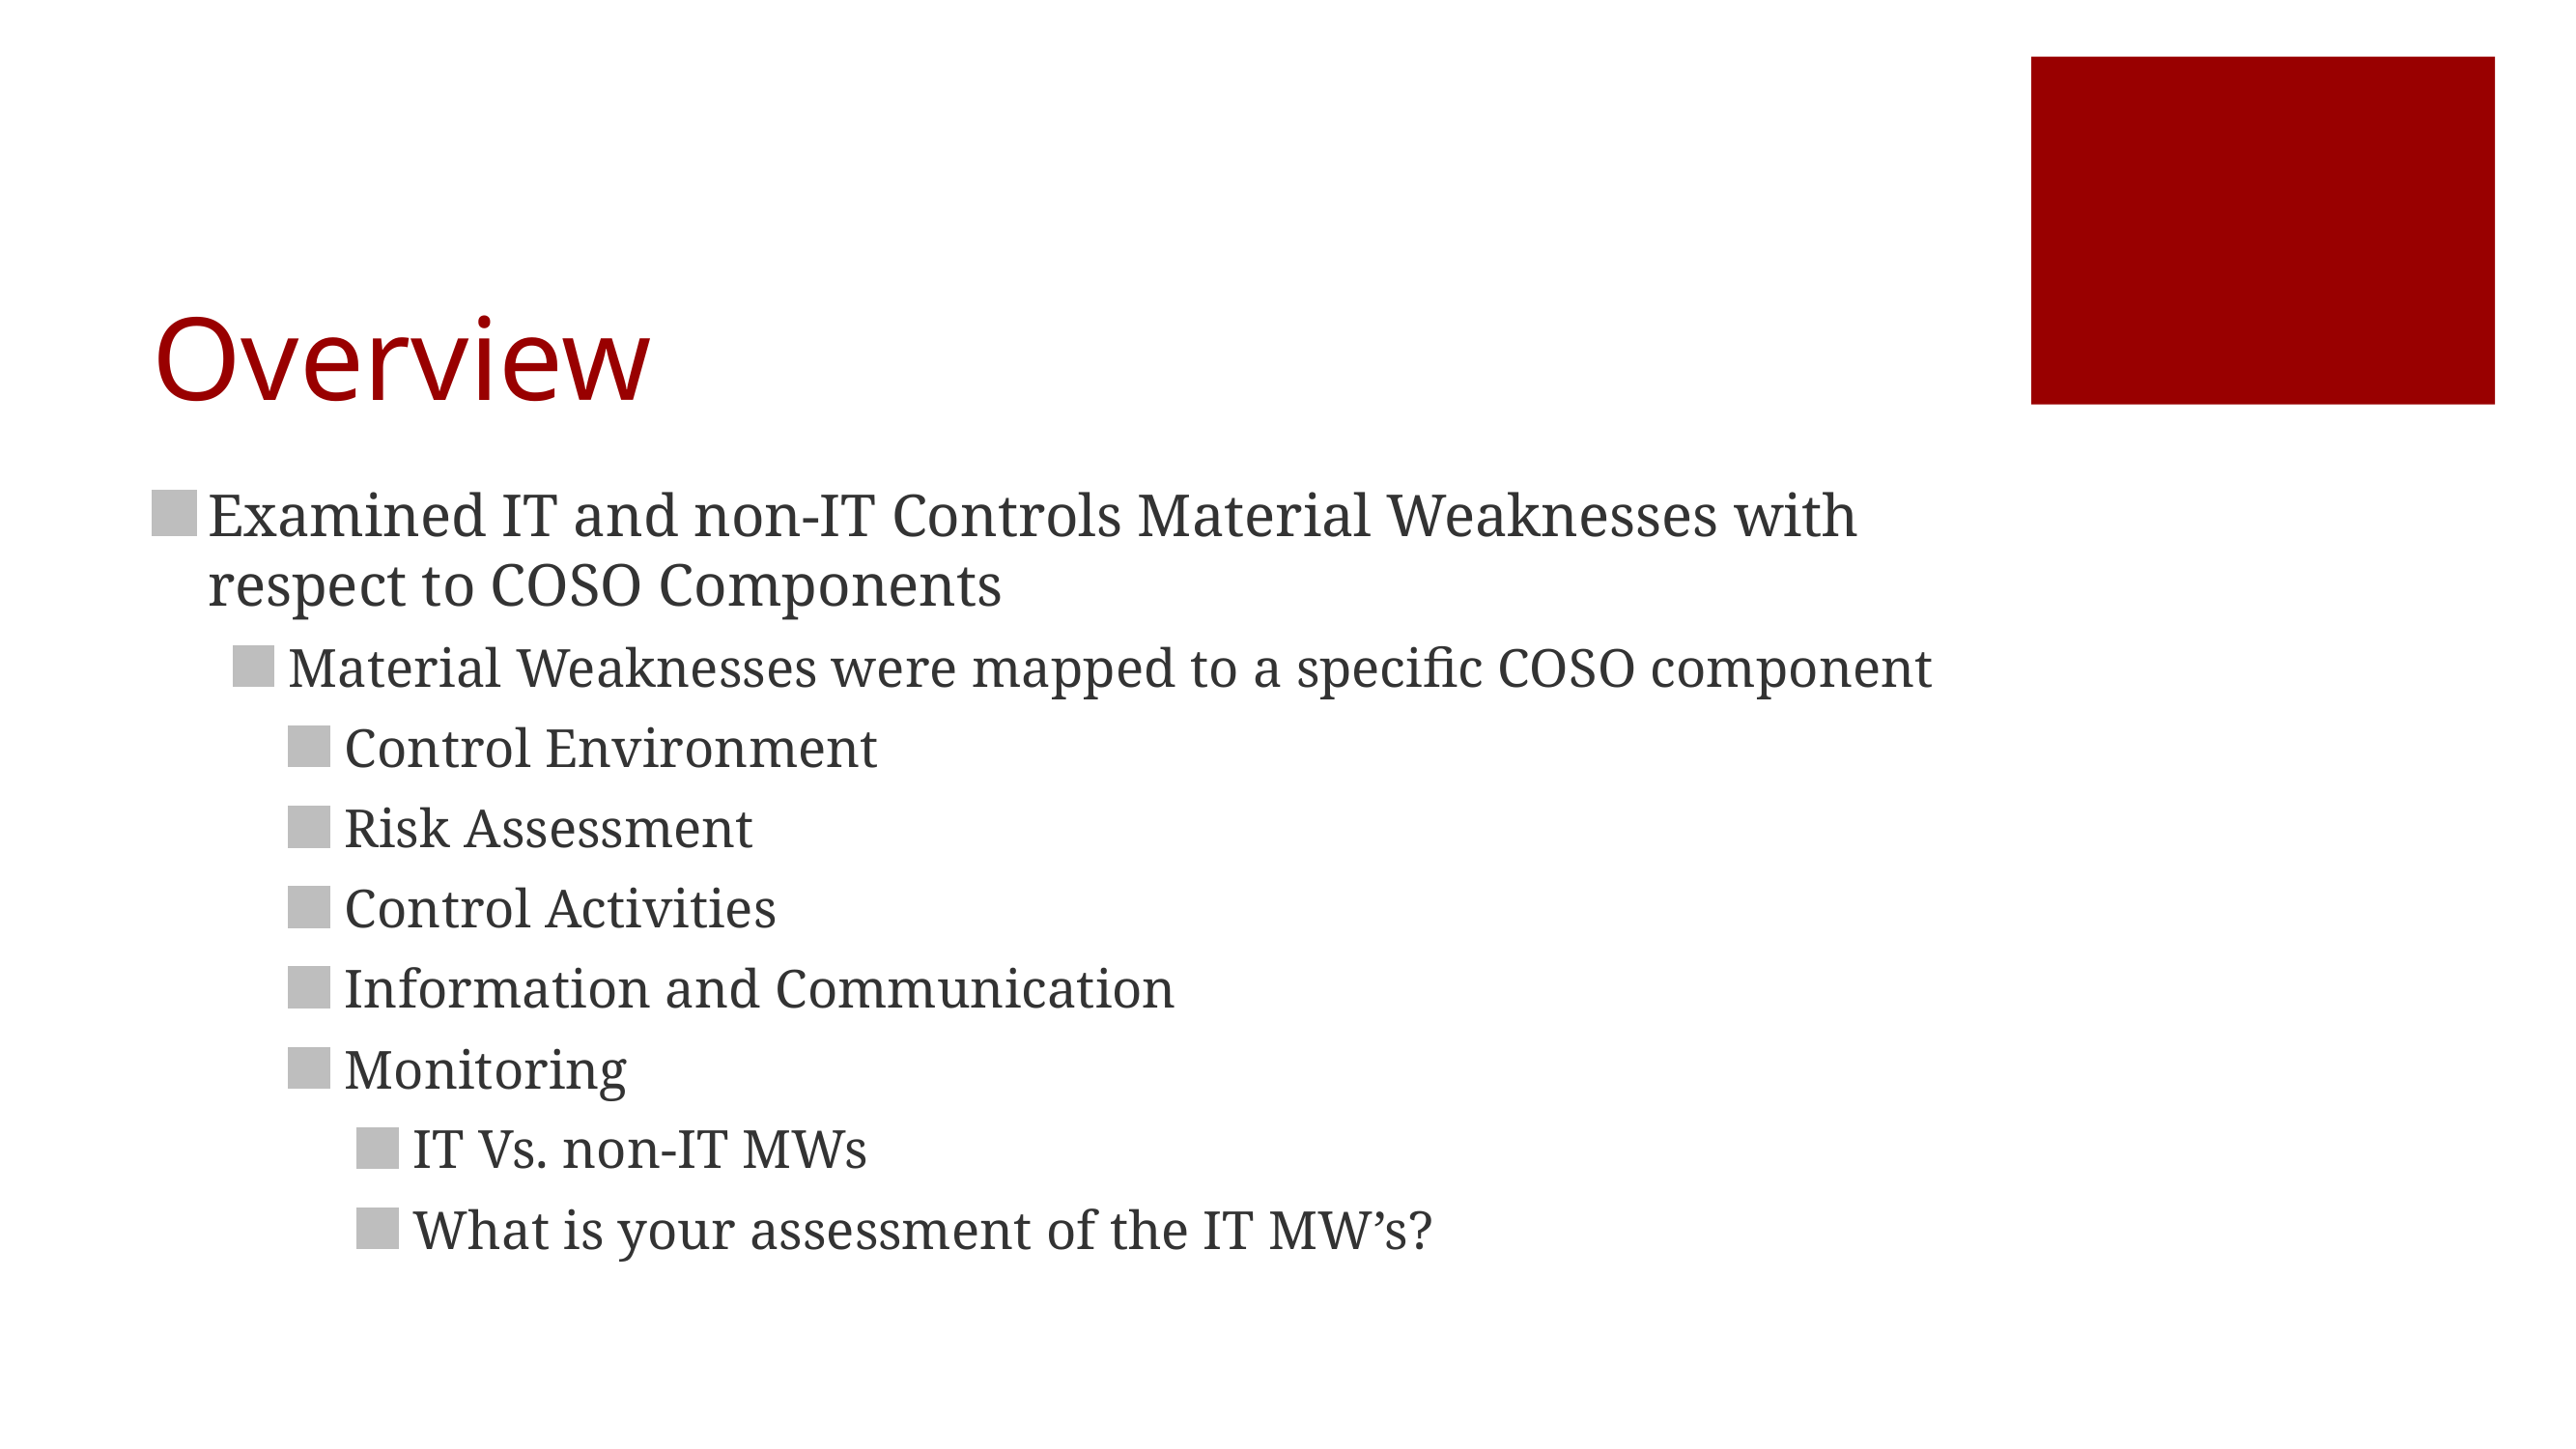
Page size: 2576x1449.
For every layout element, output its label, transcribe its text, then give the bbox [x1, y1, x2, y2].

picture [288, 1047, 330, 1089]
picture [152, 490, 197, 536]
picture [233, 645, 274, 687]
picture [288, 966, 330, 1009]
picture [356, 1208, 399, 1249]
picture [288, 806, 330, 848]
title Overview [128, 193, 1963, 435]
list Examined IT and non-IT Controls Material Weaknesses with respect to COSO Components Material Weaknesses were mapped to a specific COSO component Control Environment Risk Assessment Control Activities Information and Communication Monitoring IT Vs. non-IT MWs What is your assessment of the IT MW’s? [128, 467, 1963, 1294]
picture [288, 725, 330, 767]
picture [288, 886, 330, 928]
picture [356, 1127, 399, 1169]
